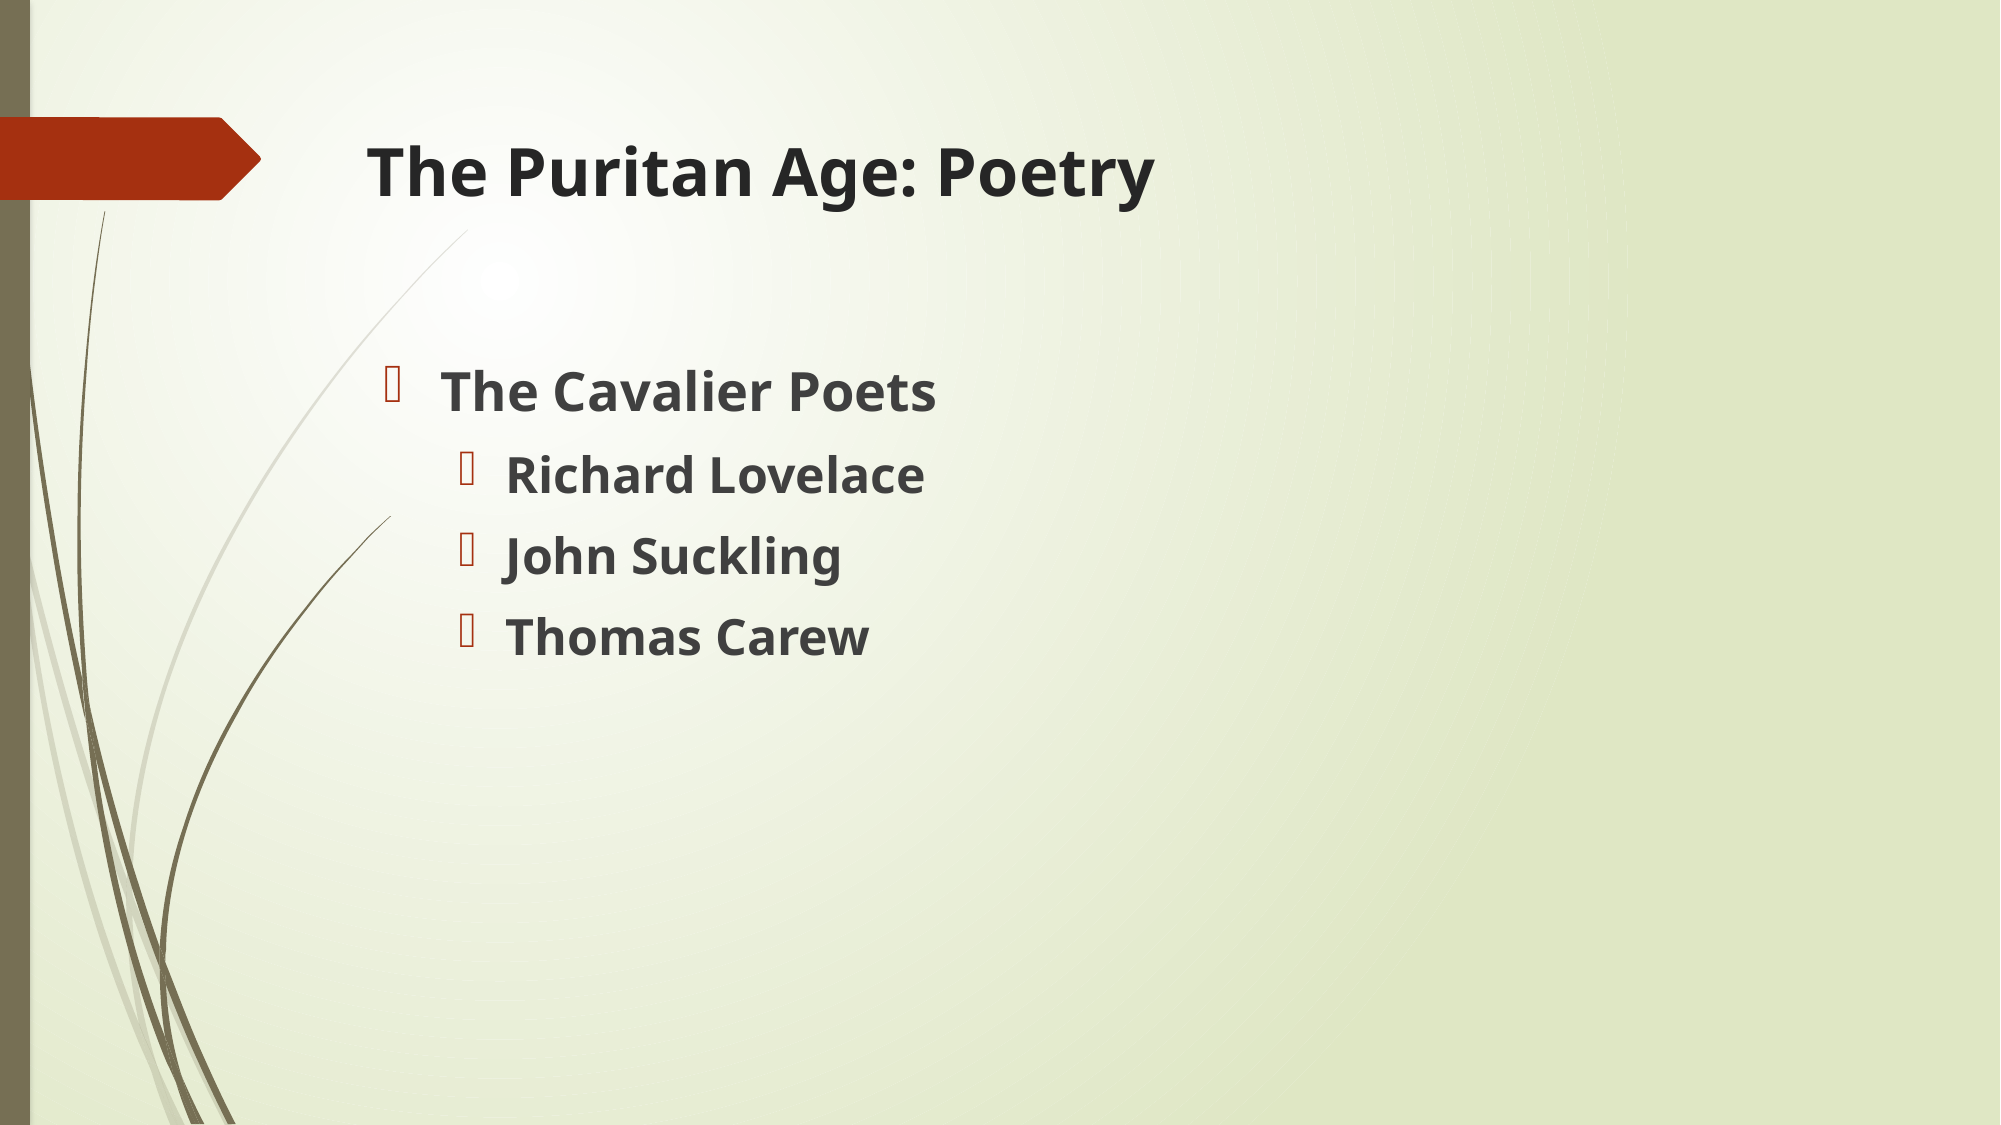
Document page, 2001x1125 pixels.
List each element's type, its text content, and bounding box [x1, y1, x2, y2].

title The Puritan Age: Poetry [351, 122, 1814, 333]
list The Cavalier Poets Richard Lovelace John Suckling Thomas Carew [368, 350, 1892, 970]
